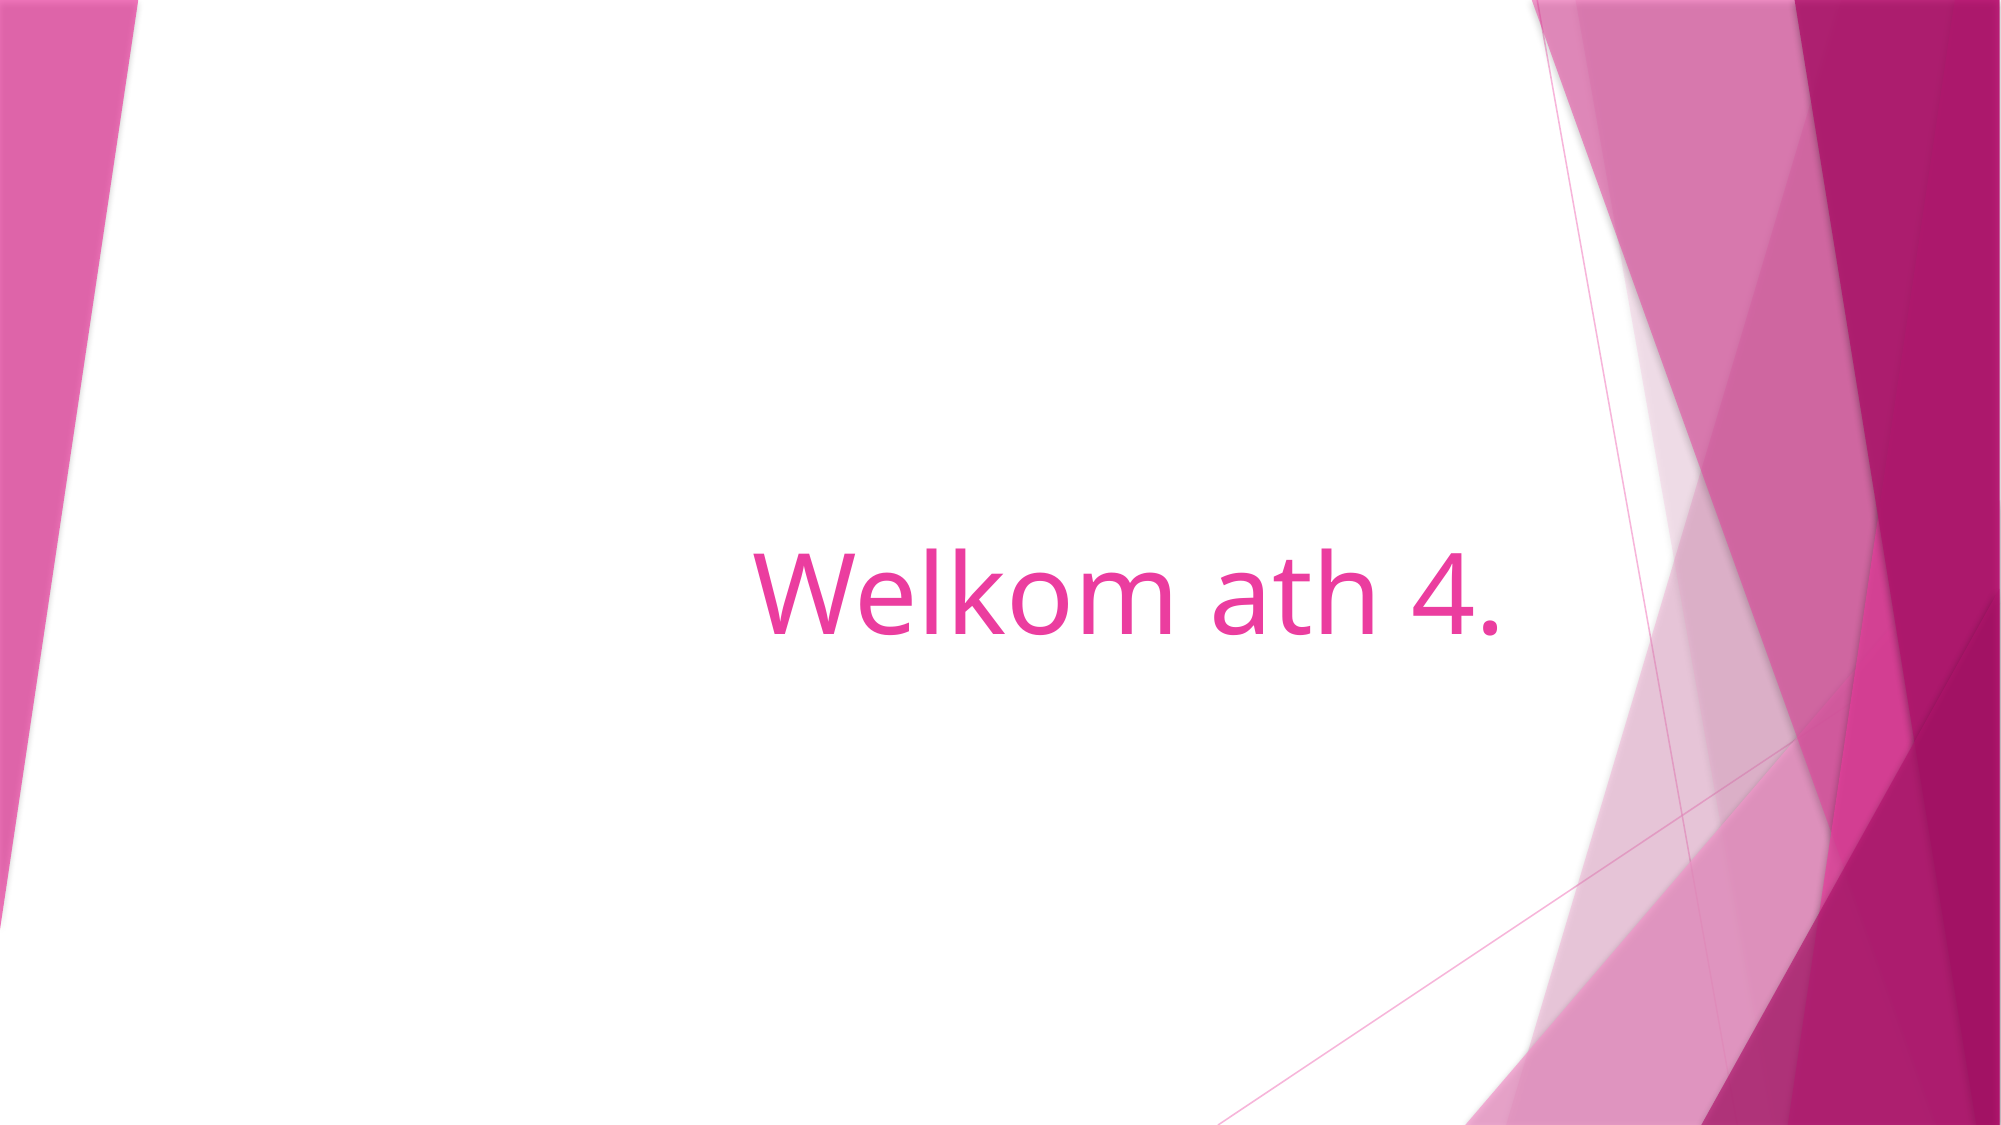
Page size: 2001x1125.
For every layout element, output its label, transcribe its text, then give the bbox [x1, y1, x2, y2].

title Welkom ath 4. [247, 394, 1522, 665]
